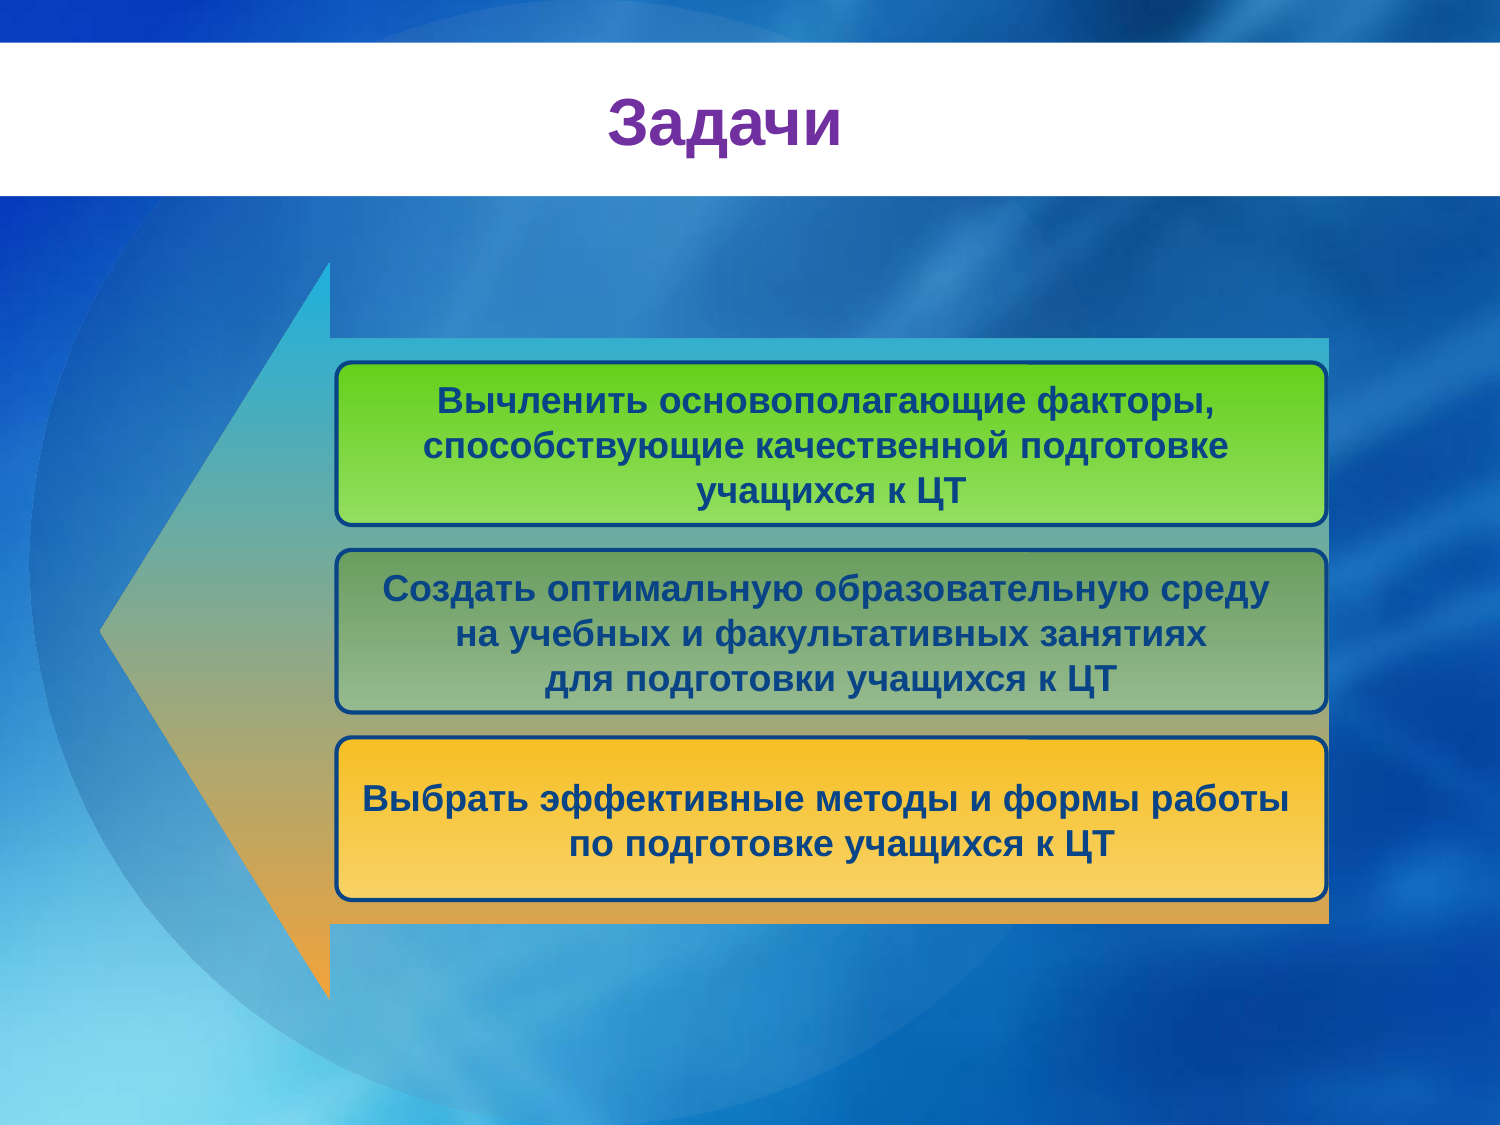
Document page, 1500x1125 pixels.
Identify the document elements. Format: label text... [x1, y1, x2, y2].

picture [0, 197, 1500, 1125]
text_box Создать оптимальную образовательную среду на учебных и факультативных занятиях для подготовки учащихся к ЦТ [336, 549, 1327, 713]
title Задачи [206, 72, 1245, 165]
text_box Вычленить основополагающие факторы, способствующие качественной подготовке учащихся к ЦТ [336, 362, 1327, 525]
picture [0, 0, 1500, 42]
text_box [99, 262, 1329, 1000]
text_box Выбрать эффективные методы и формы работы по подготовке учащихся к ЦТ [336, 737, 1327, 900]
